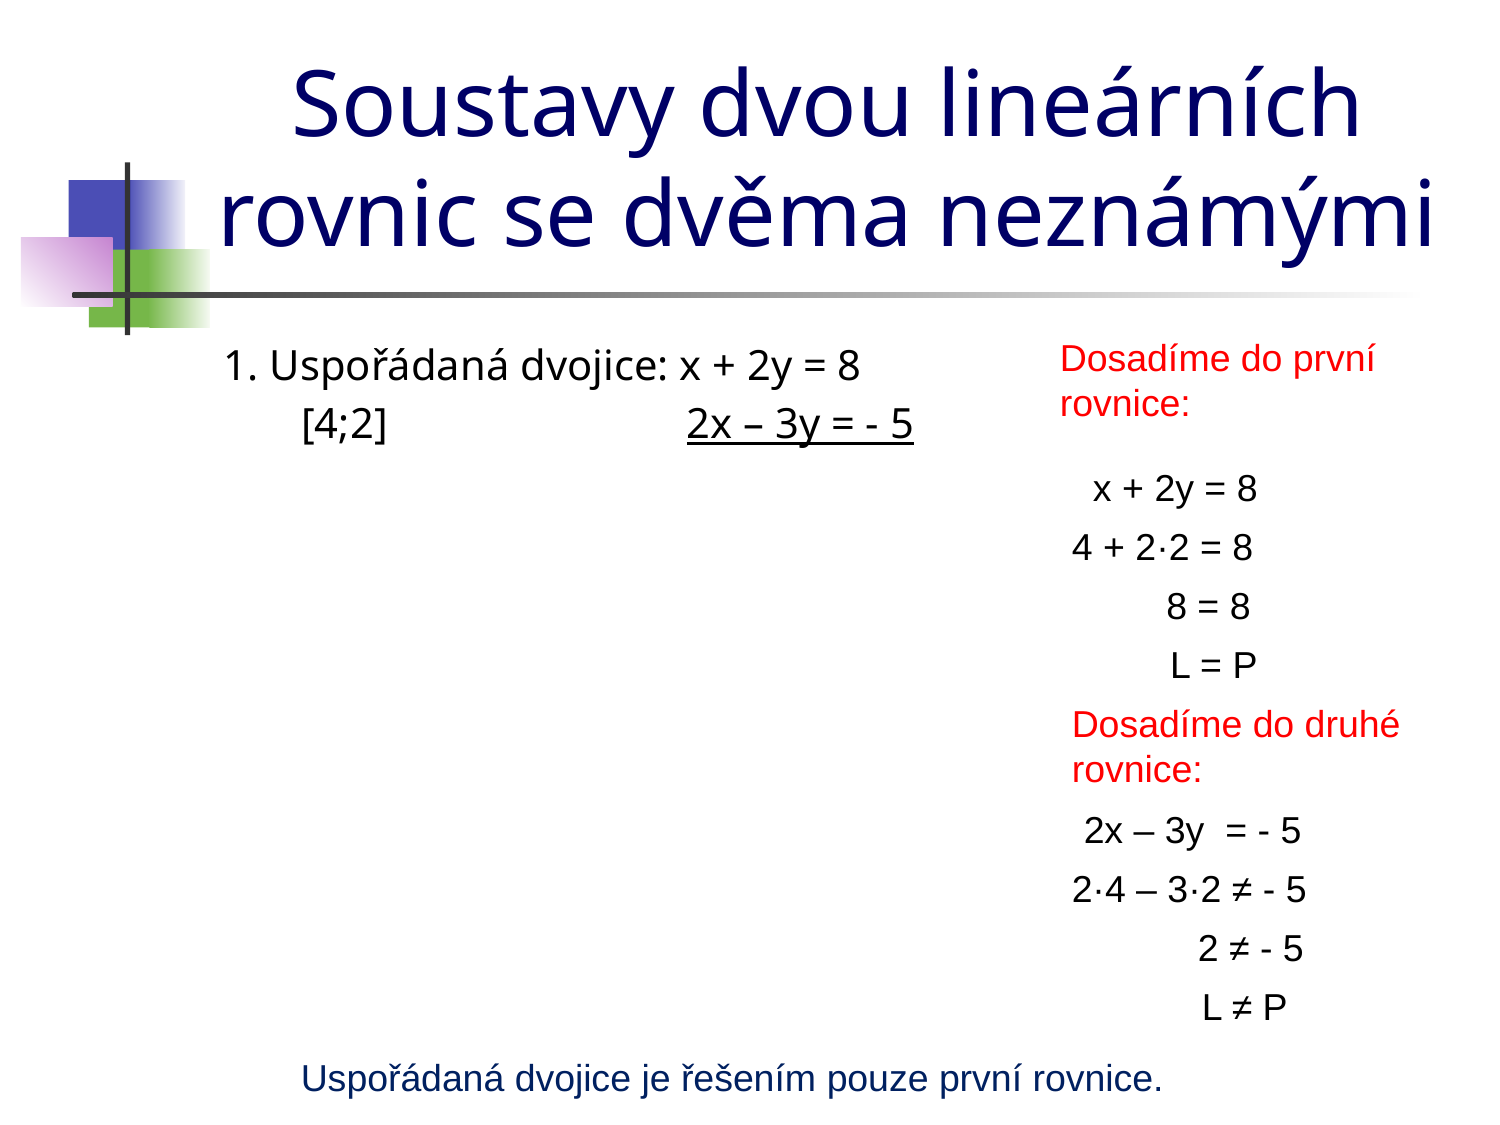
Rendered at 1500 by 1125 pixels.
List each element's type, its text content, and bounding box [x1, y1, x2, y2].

text_box x + 2y = 8 [1057, 456, 1377, 515]
list 1. Uspořádaná dvojice: x + 2y = 8 [4;2] 2x – 3y = - 5 [193, 330, 1022, 492]
text_box 8 = 8 [1057, 574, 1282, 633]
text_box Dosadíme do první rovnice: [1045, 326, 1447, 431]
text_box 4 + 2·2 = 8 [1057, 515, 1377, 575]
text_box L ≠ P [1092, 975, 1412, 1036]
text_box Dosadíme do druhé rovnice: [1057, 692, 1459, 798]
title Soustavy dvou lineárních rovnic se dvěma neznámými [188, 34, 1468, 276]
text_box Uspořádaná dvojice je řešením pouze první rovnice. [147, 1046, 1317, 1107]
text_box L = P [998, 633, 1317, 694]
text_box 2·4 – 3·2 ≠ - 5 [1057, 857, 1377, 916]
text_box 2x – 3y = - 5 [1068, 798, 1388, 859]
text_box 2 ≠ - 5 [1057, 916, 1377, 977]
